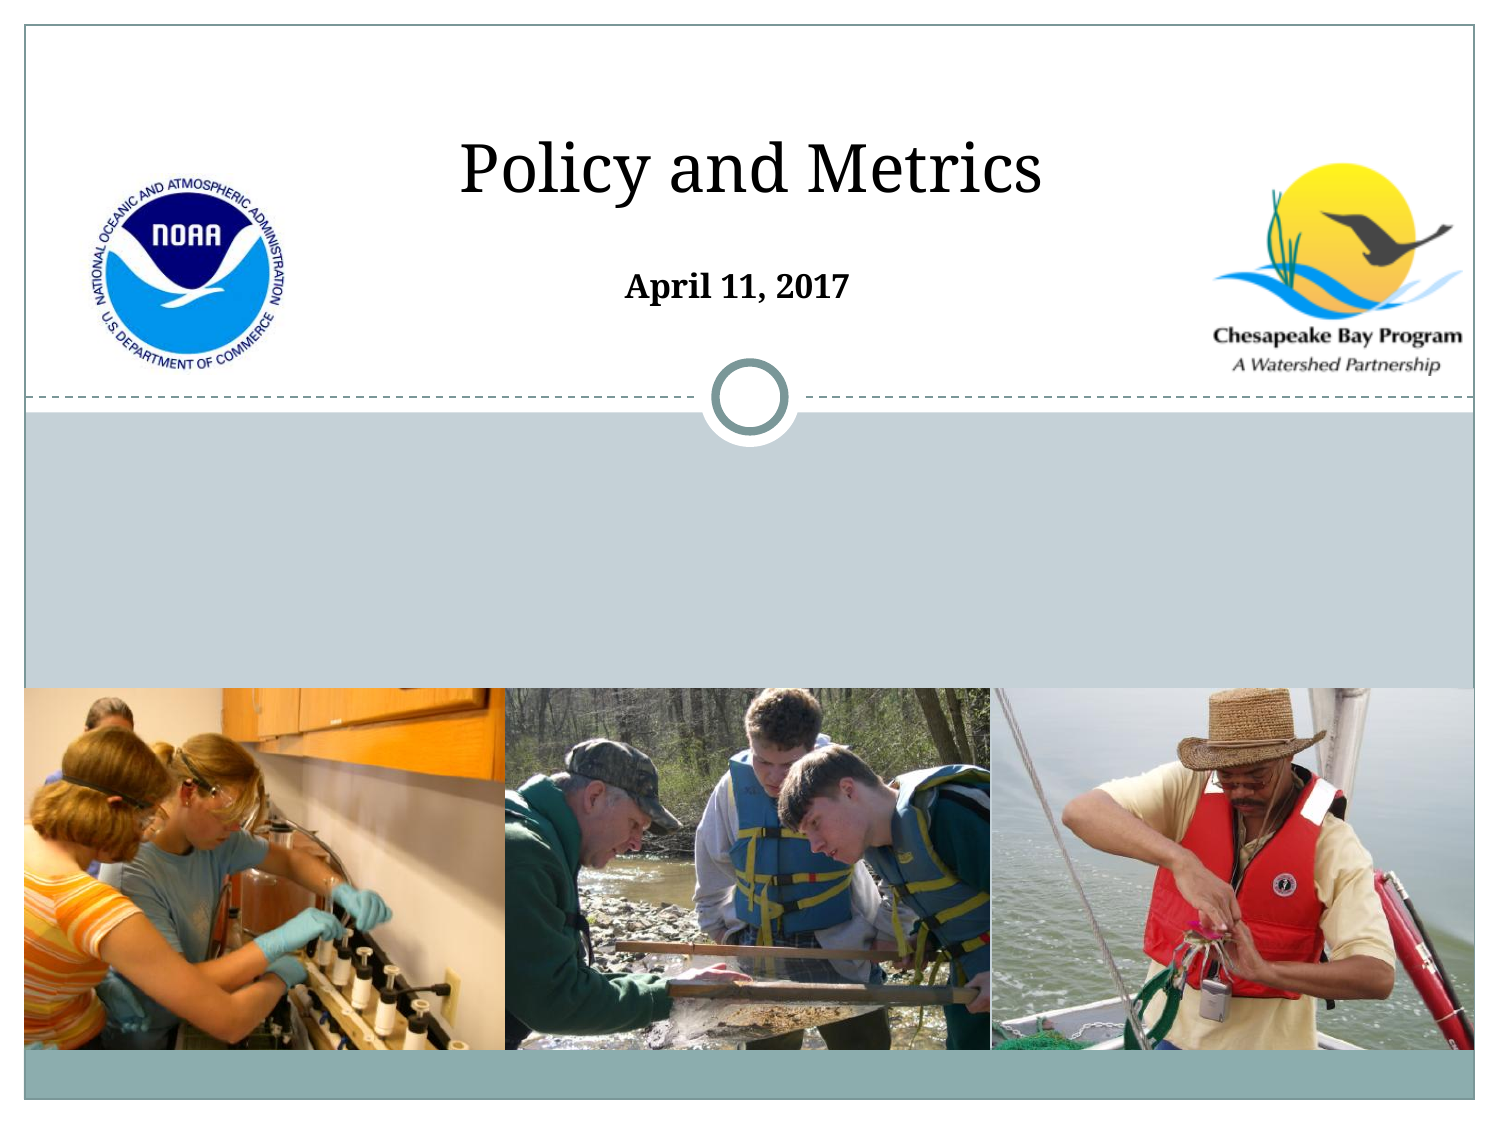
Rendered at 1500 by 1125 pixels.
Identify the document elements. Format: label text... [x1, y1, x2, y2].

picture [992, 688, 1475, 1051]
picture [46, 173, 288, 376]
subtitle April 11, 2017 [399, 237, 1075, 350]
picture [1212, 162, 1463, 377]
title Policy and Metrics [2, 62, 1500, 214]
picture [24, 688, 991, 1051]
